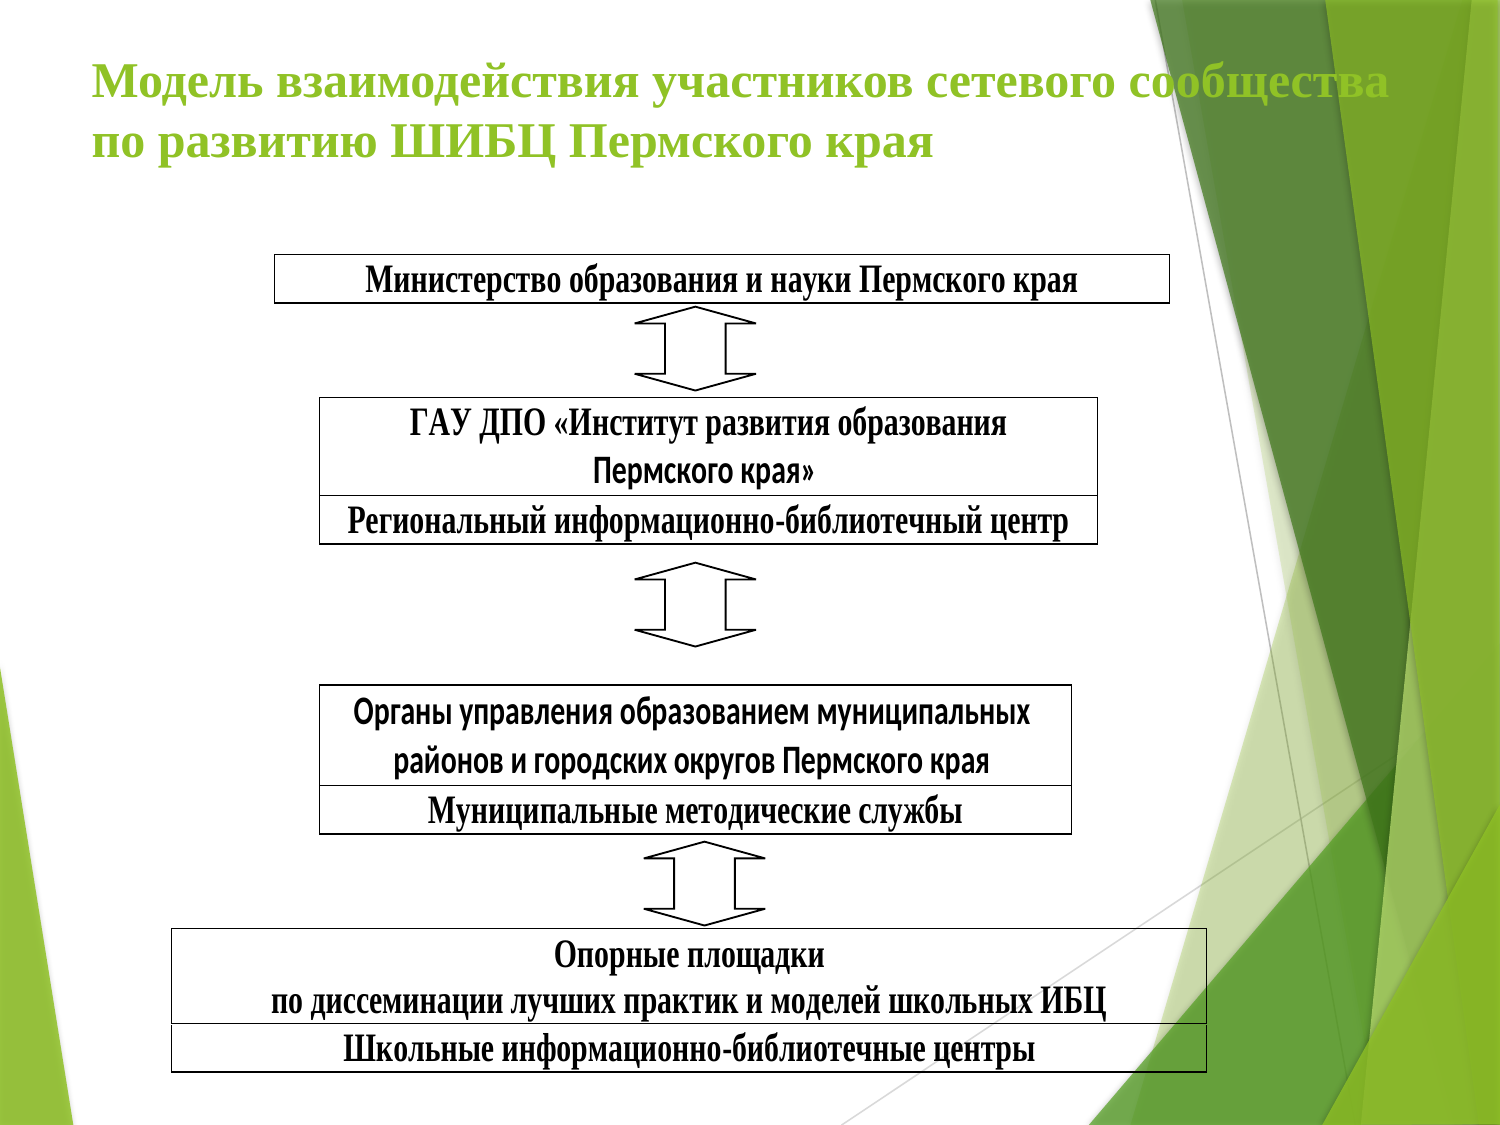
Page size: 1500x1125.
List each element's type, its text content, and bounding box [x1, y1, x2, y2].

title Модель взаимодействия участников сетевого сообщества по развитию ШИБЦ Пермского края [76, 39, 1427, 228]
picture [170, 195, 1500, 1125]
